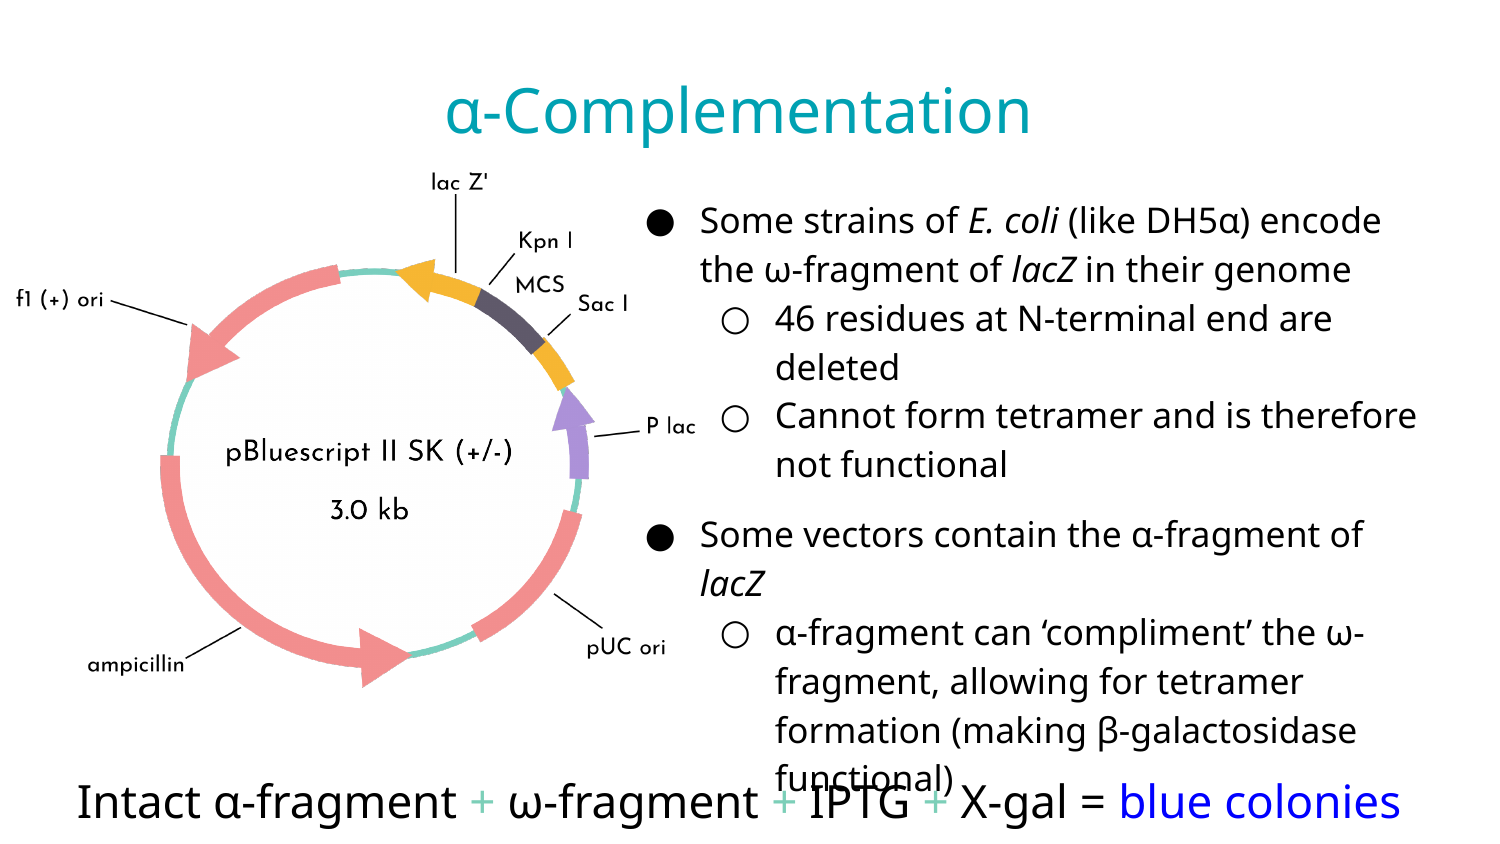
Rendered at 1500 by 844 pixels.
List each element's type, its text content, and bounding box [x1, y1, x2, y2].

text_box Intact α-fragment + ω-fragment + IPTG + X-gal = blue colonies [40, 749, 1438, 844]
picture [0, 144, 751, 700]
text_box α-Complementation [40, 56, 1438, 151]
text_box Some strains of E. coli (like DH5α) encode the ω-fragment of lacZ in their genome 46 residues at N-terminal end are deleted Cannot form tetramer and is therefore not functional Some vectors contain the α-fragment of lacZ α-fragment can ‘compliment’ the ω-fragment, allowing for tetramer formation (making β-galactosidase functional) [610, 176, 1449, 795]
